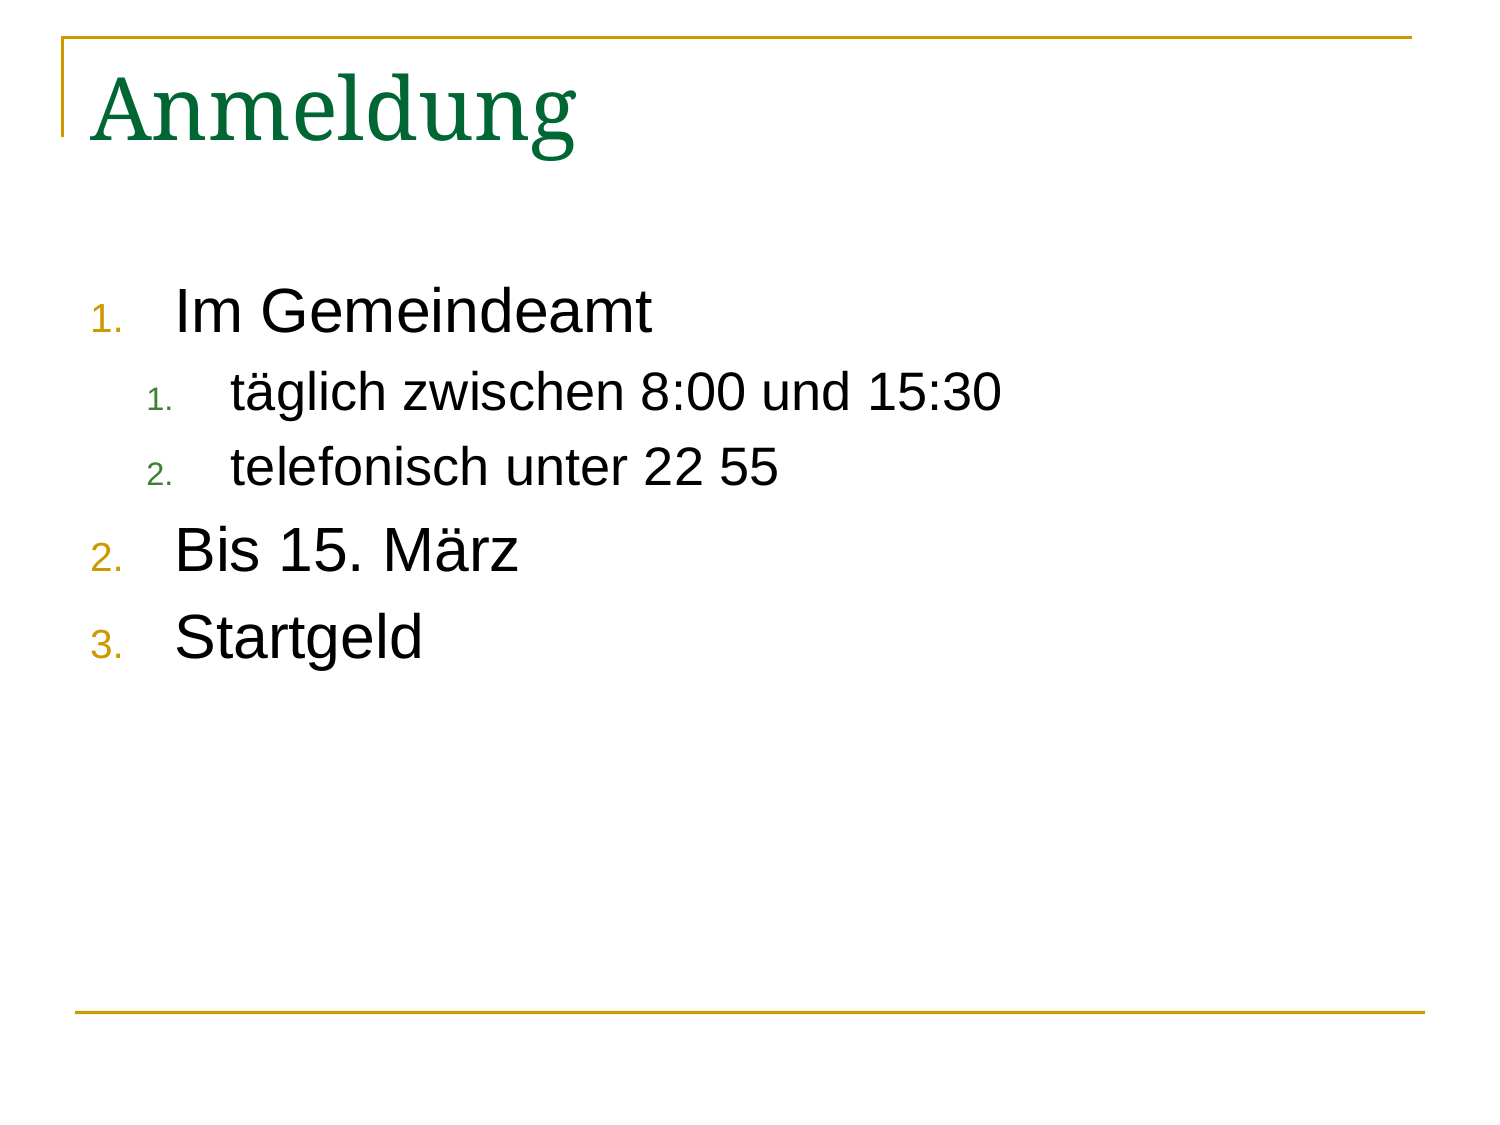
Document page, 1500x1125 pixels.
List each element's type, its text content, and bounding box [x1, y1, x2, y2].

list Im Gemeindeamt täglich zwischen 8:00 und 15:30 telefonisch unter 22 55 Bis 15. März Startgeld [74, 262, 1426, 1006]
title Anmeldung [74, 45, 1426, 233]
